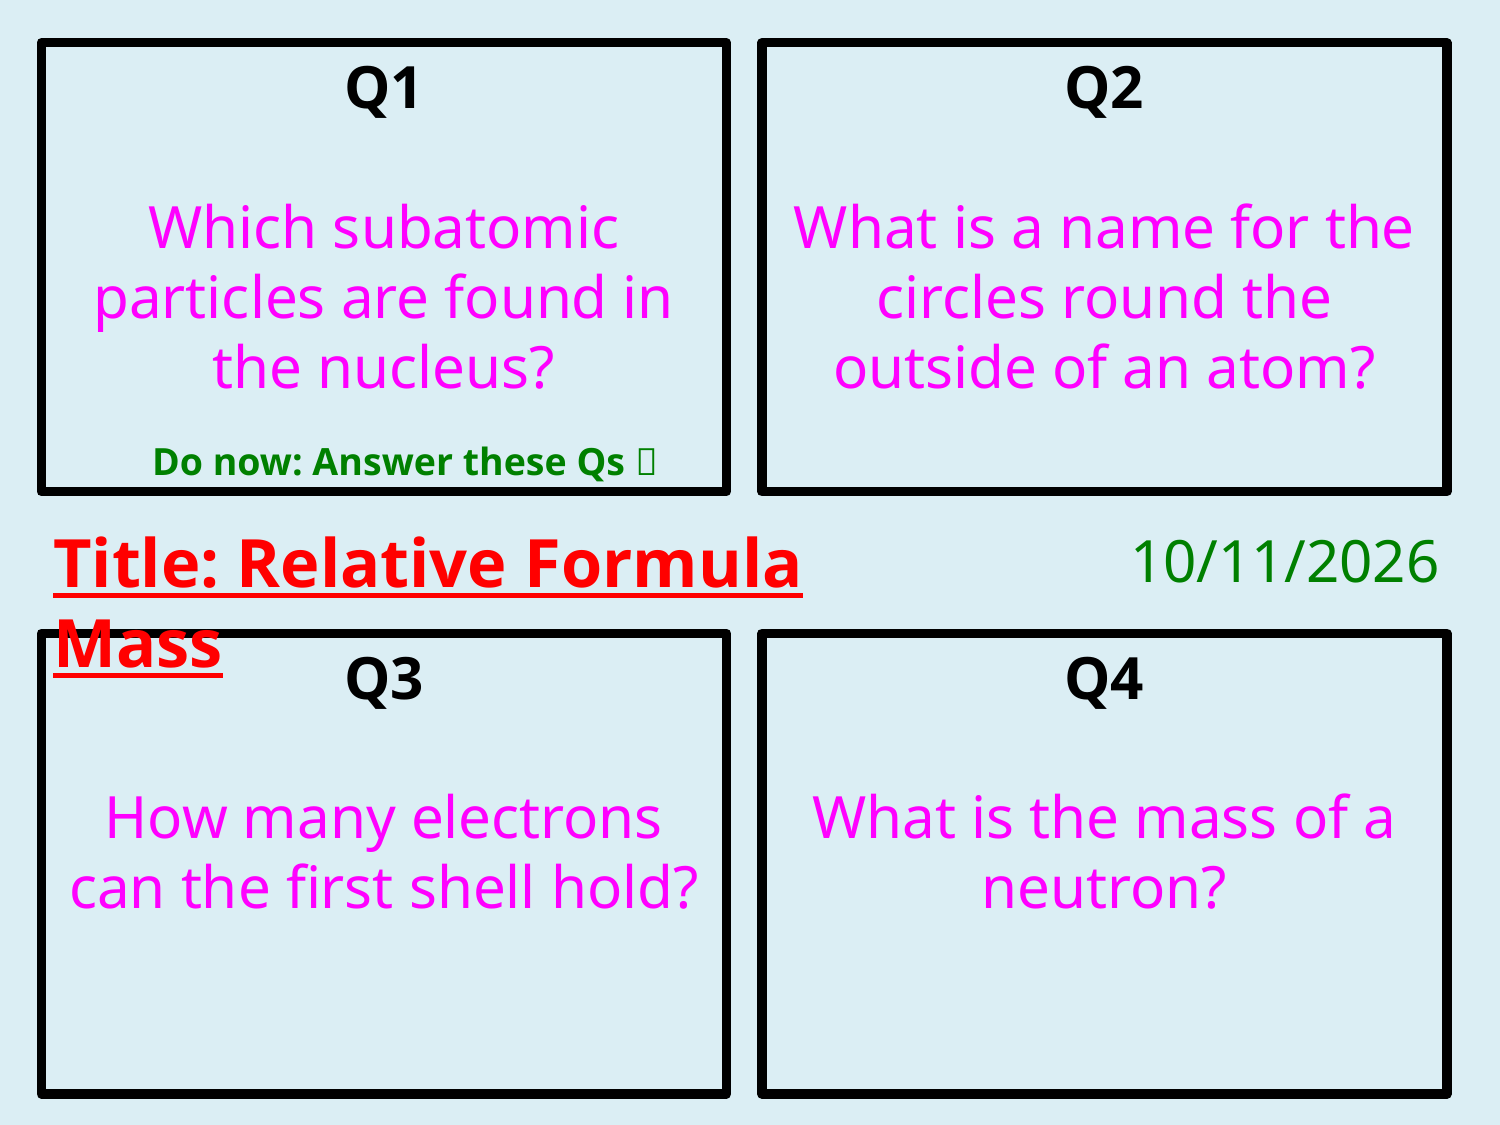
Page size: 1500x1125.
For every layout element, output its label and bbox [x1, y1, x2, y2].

text_box [41, 42, 1448, 1095]
